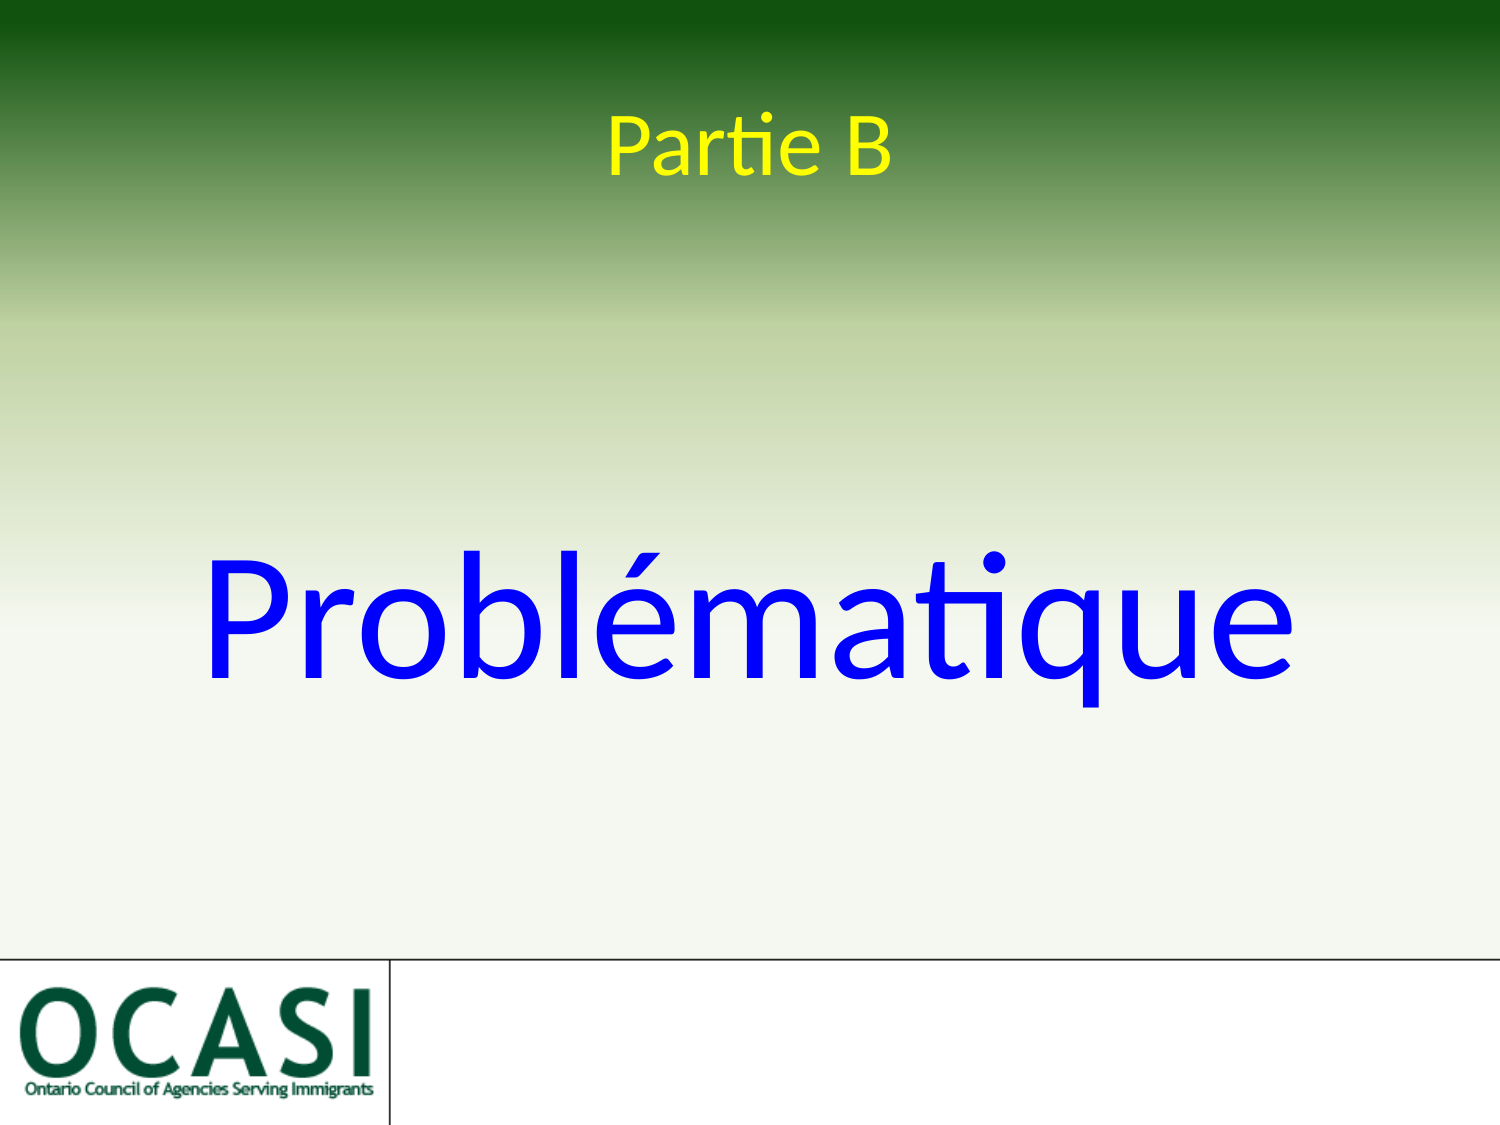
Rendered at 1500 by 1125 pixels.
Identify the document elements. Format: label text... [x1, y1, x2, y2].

picture [0, 0, 1500, 1125]
title Partie B [75, 45, 1425, 231]
list Problématique [75, 231, 1425, 941]
